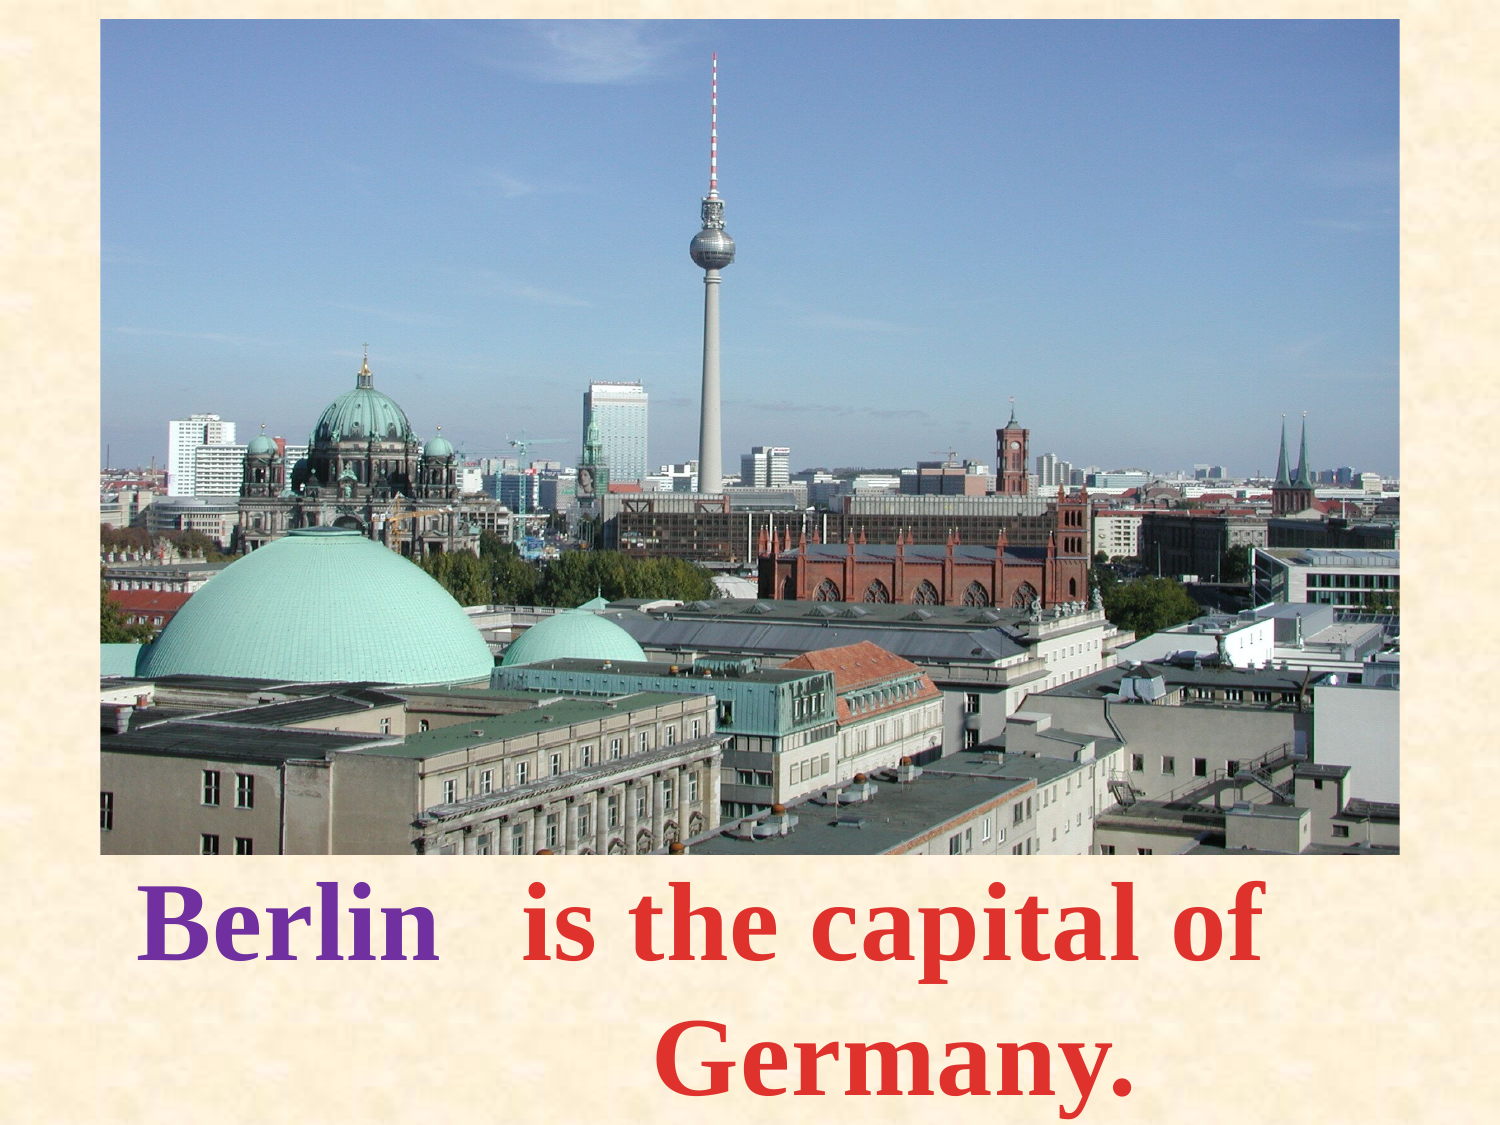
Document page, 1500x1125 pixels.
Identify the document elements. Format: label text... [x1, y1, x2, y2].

picture [0, 0, 1500, 1125]
text_box is the capital of Germany. [289, 840, 1500, 1125]
text_box Berlin [121, 863, 457, 990]
